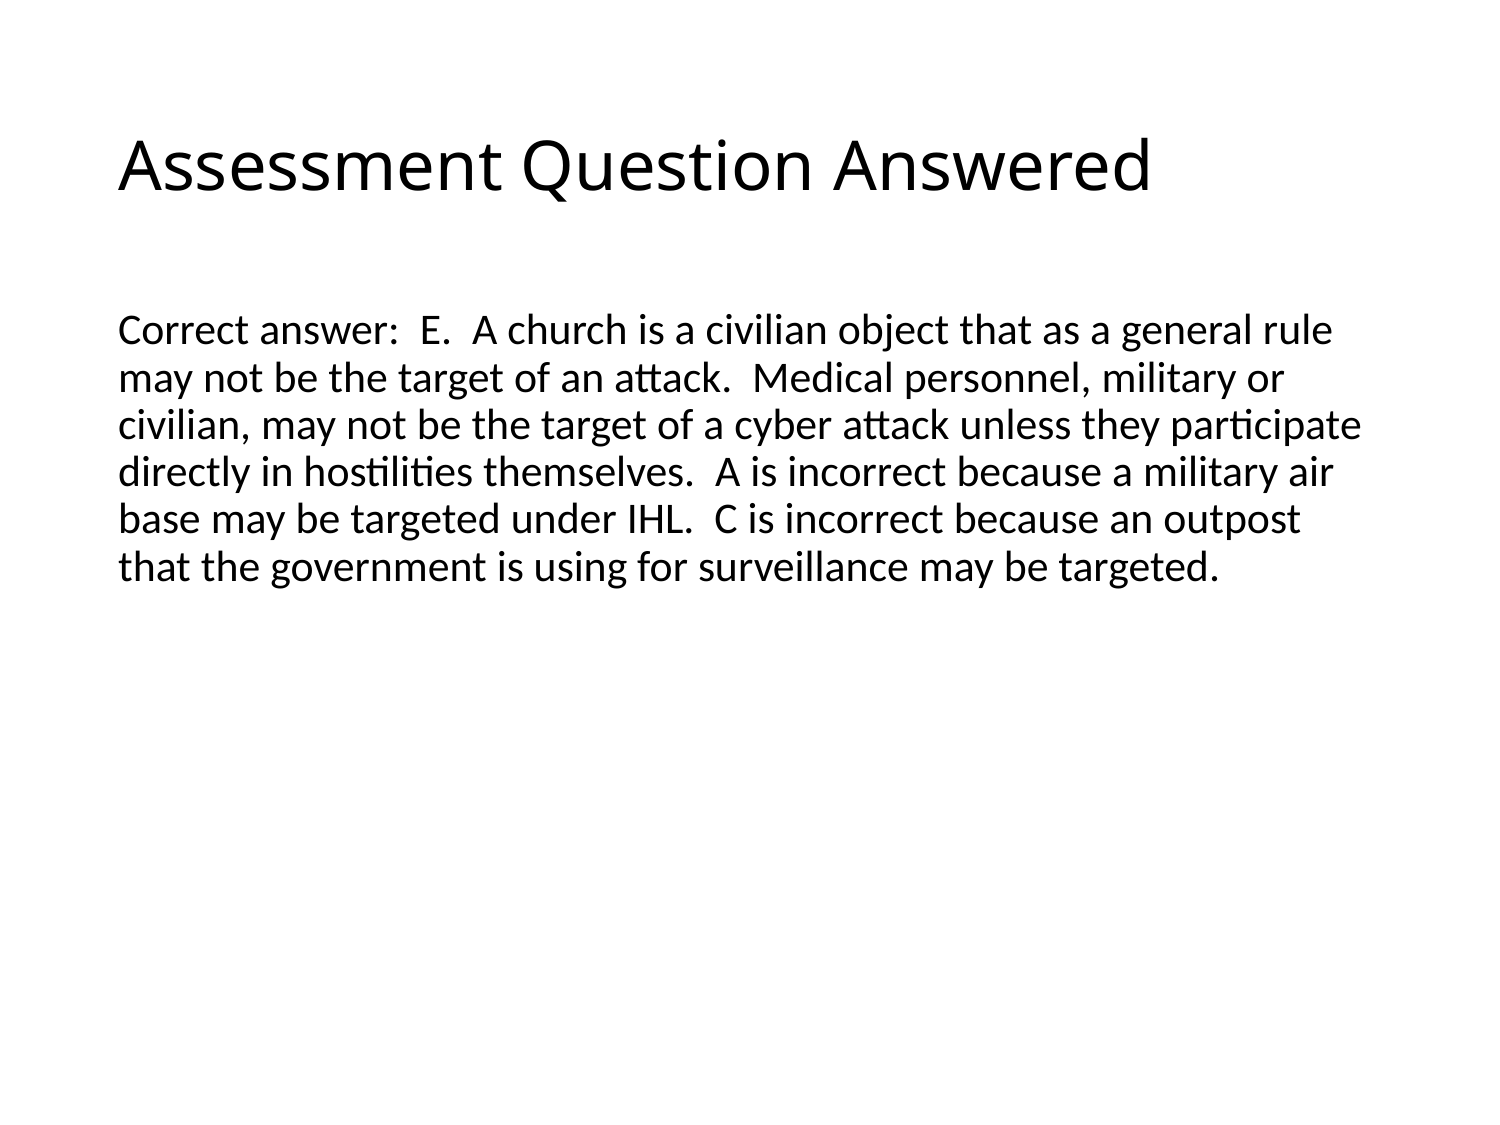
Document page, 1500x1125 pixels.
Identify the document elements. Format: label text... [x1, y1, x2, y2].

list Correct answer: E. A church is a civilian object that as a general rule may not be the target of an attack. Medical personnel, military or civilian, may not be the target of a cyber attack unless they participate directly in hostilities themselves. A is incorrect because a military air base may be targeted under IHL. C is incorrect because an outpost that the government is using for surveillance may be targeted. [102, 299, 1398, 1014]
title Assessment Question Answered [102, 59, 1398, 278]
